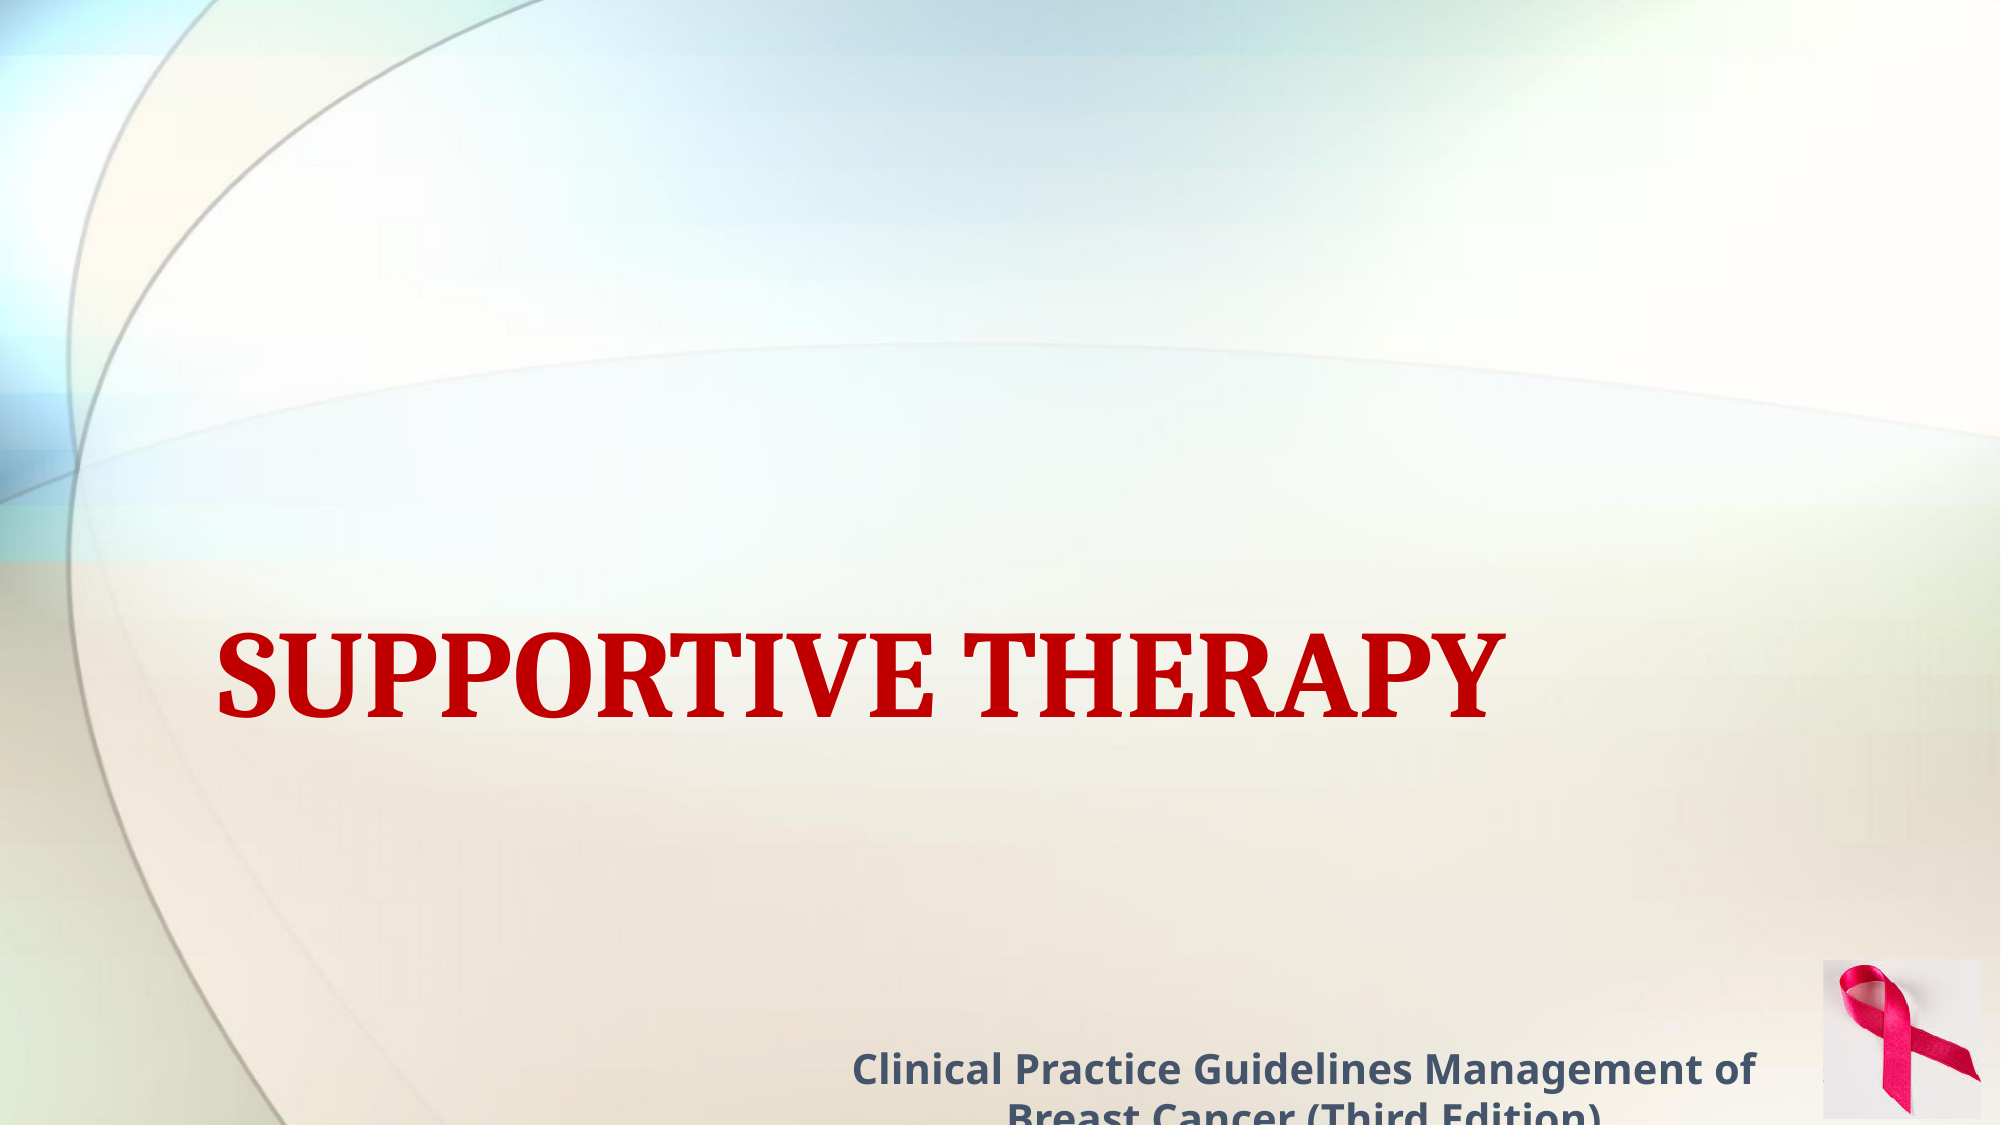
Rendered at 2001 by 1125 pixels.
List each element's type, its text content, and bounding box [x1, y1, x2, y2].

text_box Clinical Practice Guidelines Management of Breast Cancer (Third Edition) [788, 1035, 1820, 1125]
slide_number 23 [1325, 1042, 1813, 1103]
picture [0, 0, 2001, 1125]
title SUPPORTIVE THERAPY [203, 280, 1862, 750]
